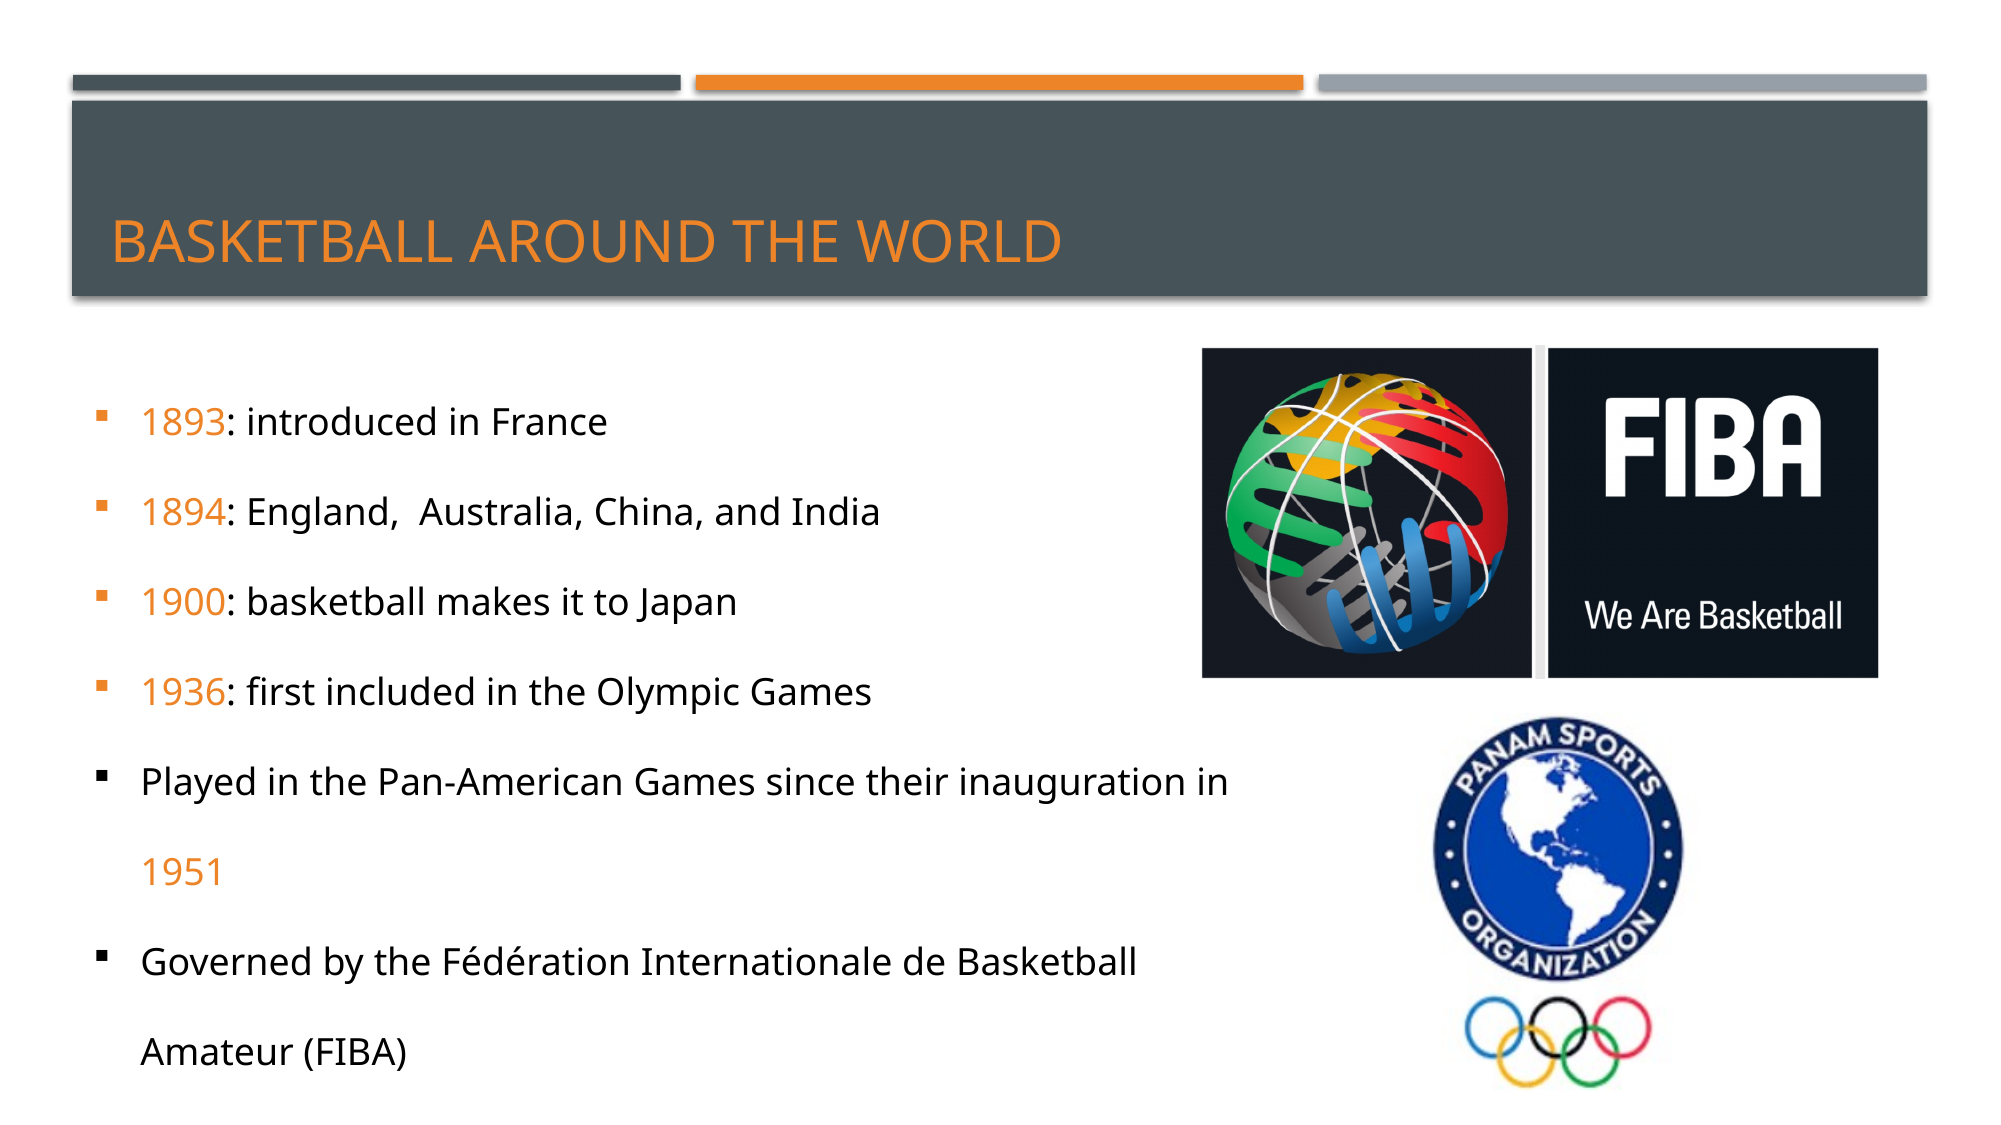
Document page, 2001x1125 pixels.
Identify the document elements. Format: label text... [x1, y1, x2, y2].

title Basketball around the world [95, 115, 1905, 282]
text_box 1893: introduced in France 1894: England, Australia, China, and India 1900: basketball makes it to Japan 1936: first included in the Olympic Games Played in the Pan-American Games since their inauguration in 1951 Governed by the Fédération Internationale de Basketball Amateur (FIBA) 1950: world championships for men 1953: world championships for women [78, 345, 1300, 1125]
picture [1289, 713, 1804, 1094]
picture [1199, 344, 1879, 680]
